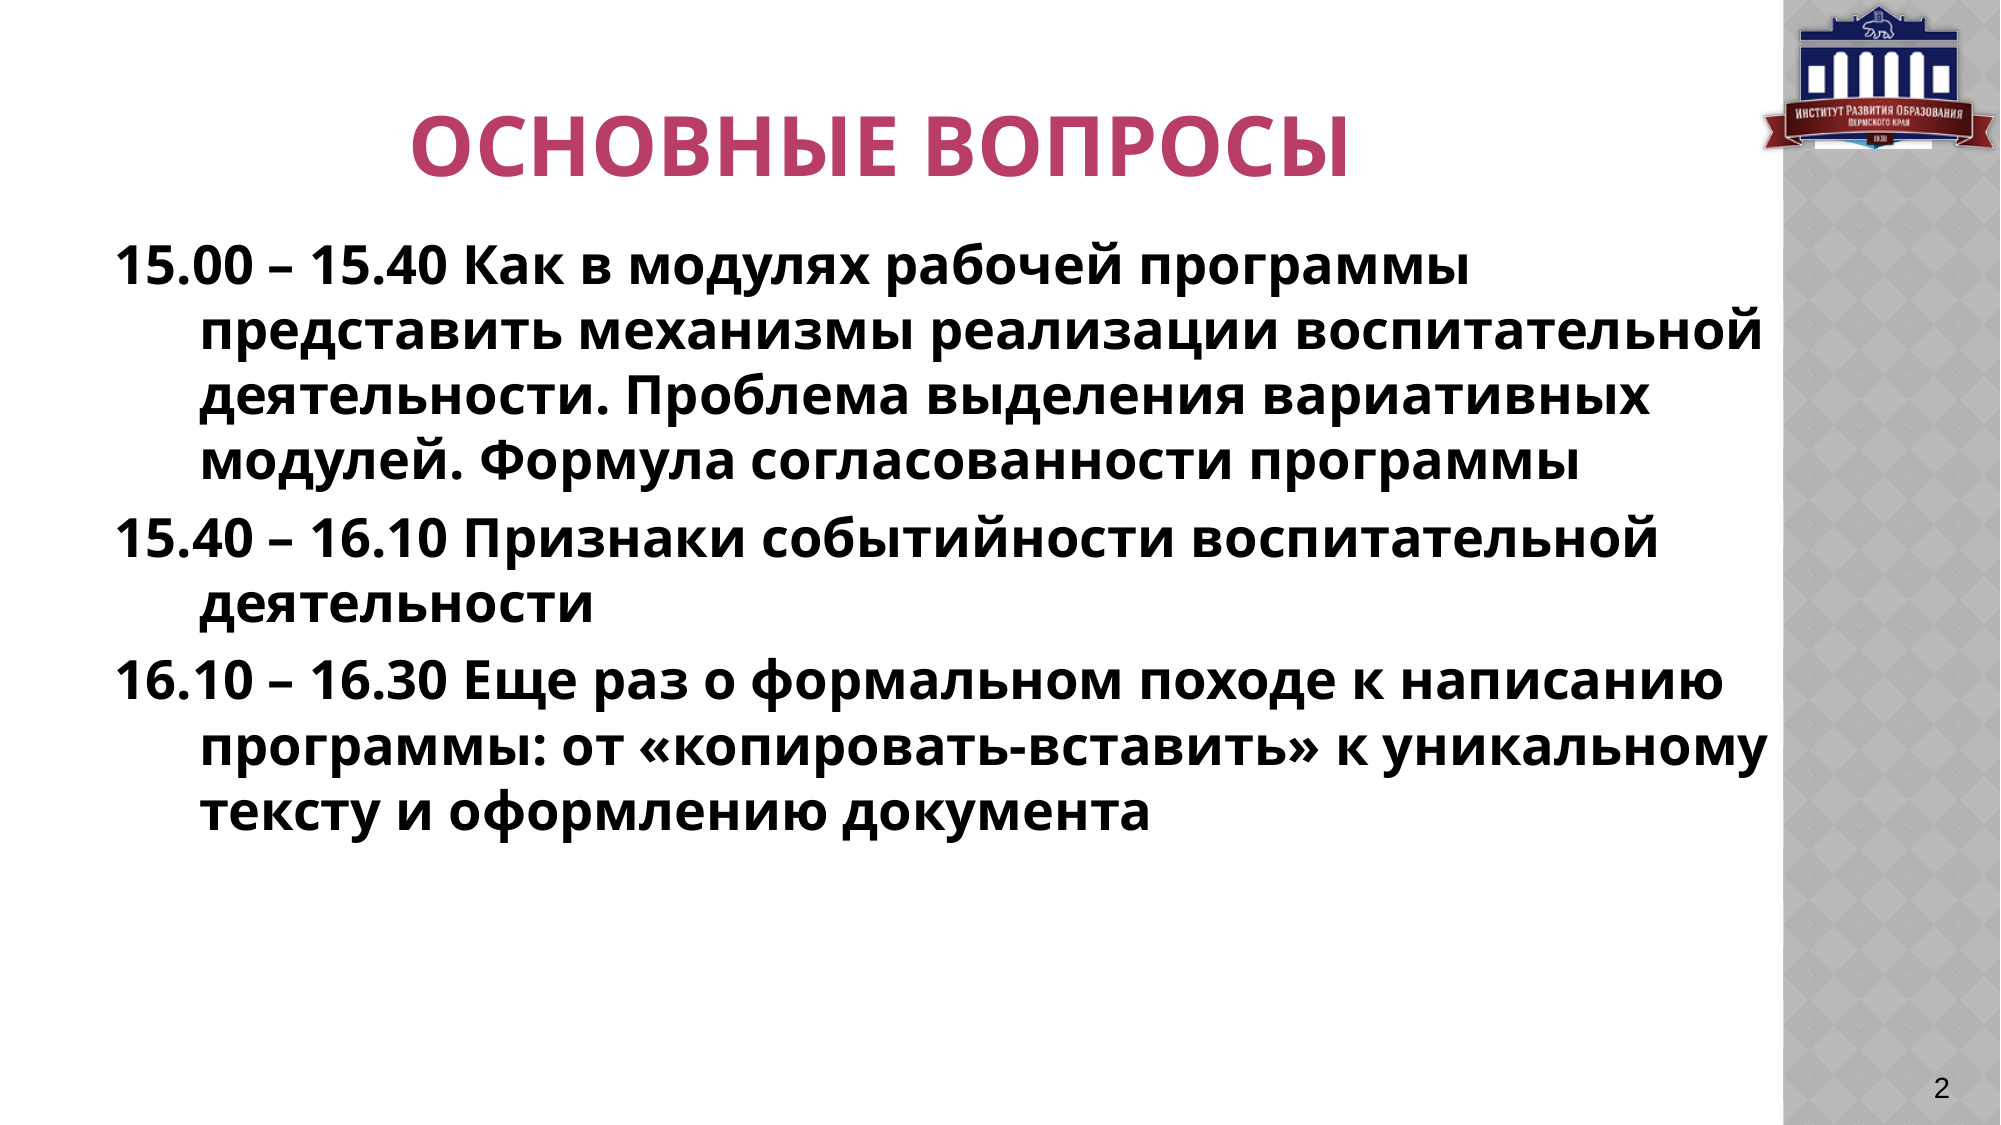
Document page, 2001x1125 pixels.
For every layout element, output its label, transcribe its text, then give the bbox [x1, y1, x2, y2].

title Основные вопросы [99, 52, 1684, 193]
list 15.00 – 15.40 Как в модулях рабочей программы представить механизмы реализации воспитательной деятельности. Проблема выделения вариативных модулей. Формула согласованности программы 15.40 – 16.10 Признаки событийности воспитательной деятельности 16.10 – 16.30 Еще раз о формальном походе к написанию программы: от «копировать-вставить» к уникальному тексту и оформлению документа [99, 222, 1792, 1042]
picture [1757, 0, 2000, 155]
